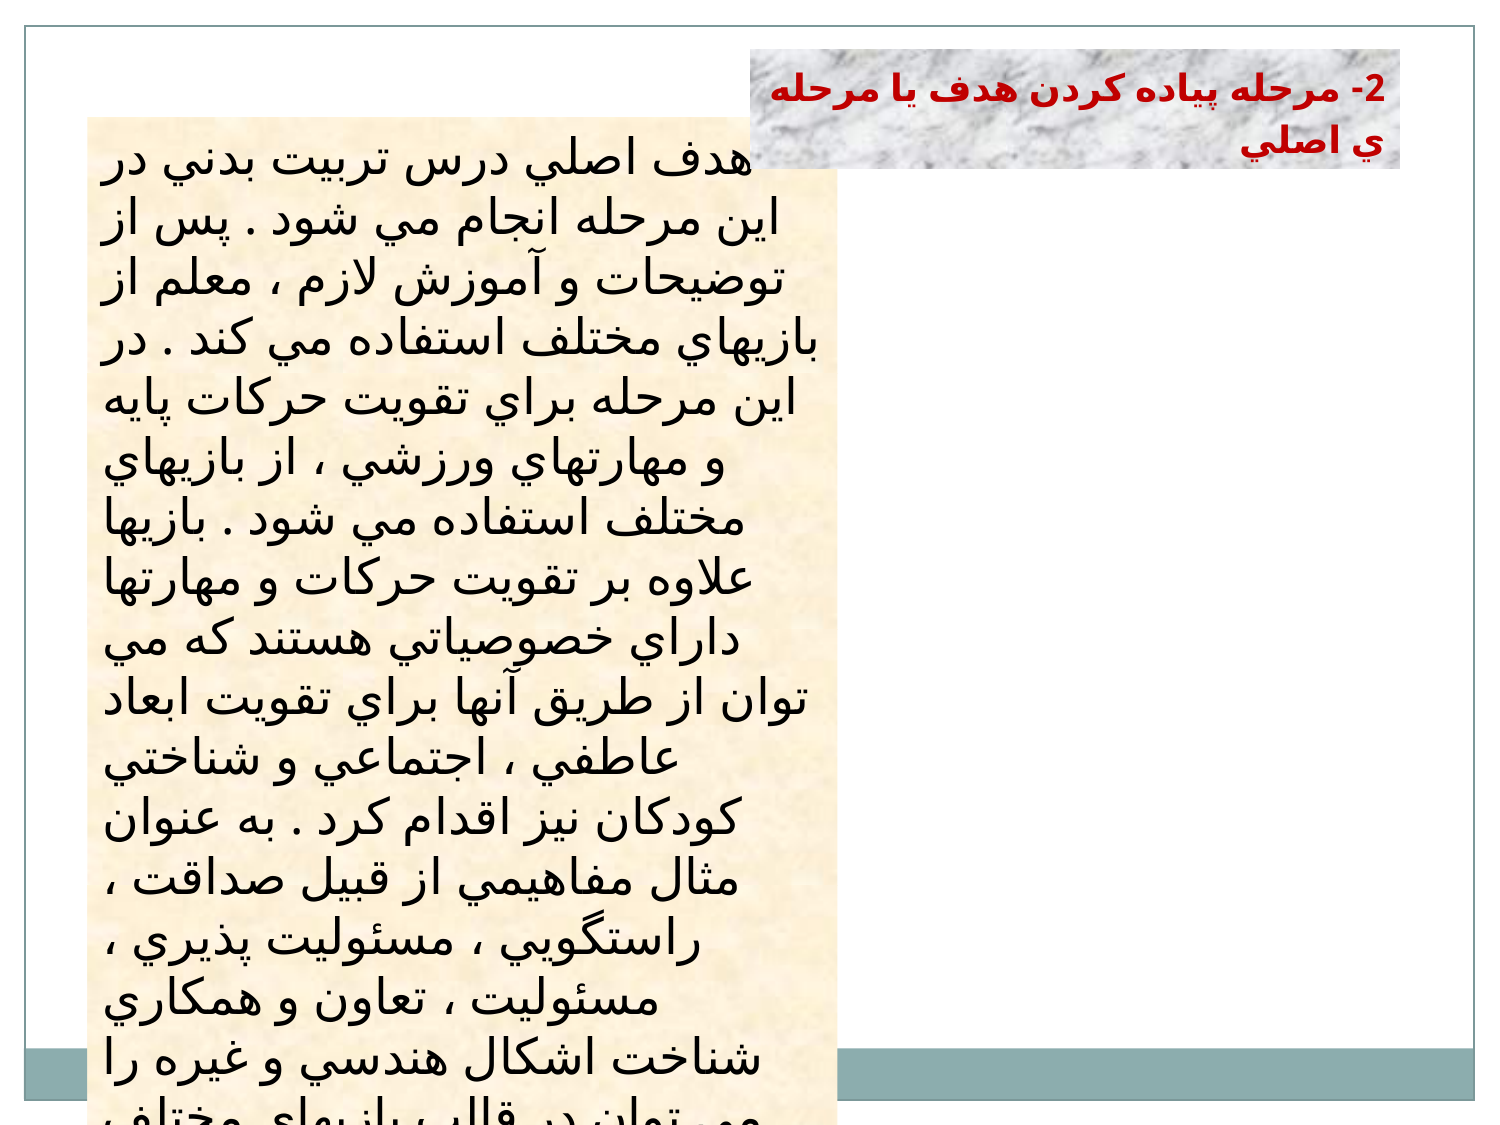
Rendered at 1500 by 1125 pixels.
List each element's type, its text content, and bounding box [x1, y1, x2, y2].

text_box هدف اصلي درس تربيت بدني در اين مرحله انجام مي شود . پس از توضيحات و آموزش لازم ، معلم از بازيهاي مختلف استفاده مي كند . در اين مرحله براي تقويت حركات پايه و مهارتهاي ورزشي ، از بازيهاي مختلف استفاده مي شود . بازيها علاوه بر تقويت حركات و مهارتها داراي خصوصياتي هستند كه مي توان از طريق آنها براي تقويت ابعاد عاطفي ، اجتماعي و شناختي كودكان نيز اقدام كرد . به عنوان مثال مفاهيمي از قبيل صداقت ، راستگويي ، مسئوليت پذيري ، مسئوليت ، تعاون و همكاري شناخت اشكال هندسي و غيره را مي توان در قالب بازيهاي مختلف آموزش داد . اين مرحله 50 درصد برنامه را بخود اختصاص مي دهد [87, 117, 838, 1125]
text_box 2- مرحله پياده كردن هدف يا مرحله ي اصلي [750, 49, 1400, 169]
